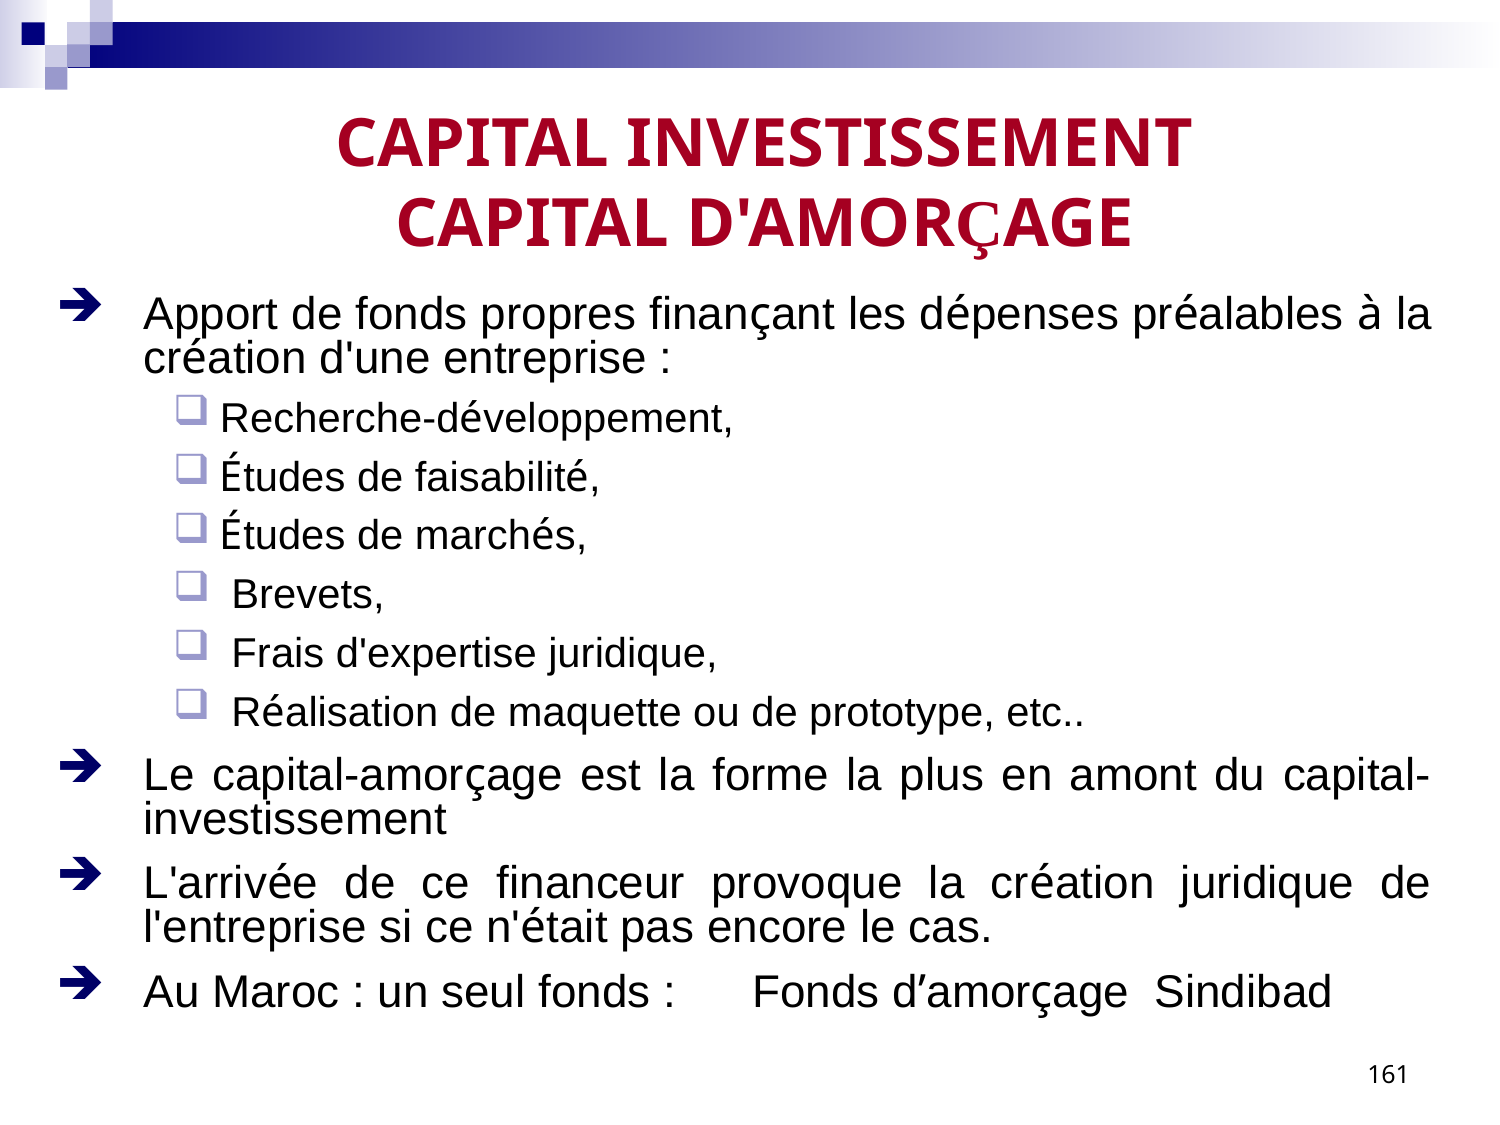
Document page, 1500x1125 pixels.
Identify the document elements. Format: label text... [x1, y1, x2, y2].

slide_number 161 [1074, 1025, 1425, 1100]
title CAPITAL INVESTISSEMENT CAPITAL D'AMORÇAGE [135, 92, 1411, 268]
list Apport de fonds propres finançant les dépenses préalables à la création d'une entreprise : Recherche-développement, Études de faisabilité, Études de marchés, Brevets, Frais d'expertise juridique, Réalisation de maquette ou de prototype, etc.. Le capital-amorçage est la forme la plus en amont du capital-investissement L'arrivée de ce financeur provoque la création juridique de l'entreprise si ce n'était pas encore le cas. Au Maroc : un seul fonds : Fonds d’amorçage Sindibad [41, 286, 1447, 1012]
